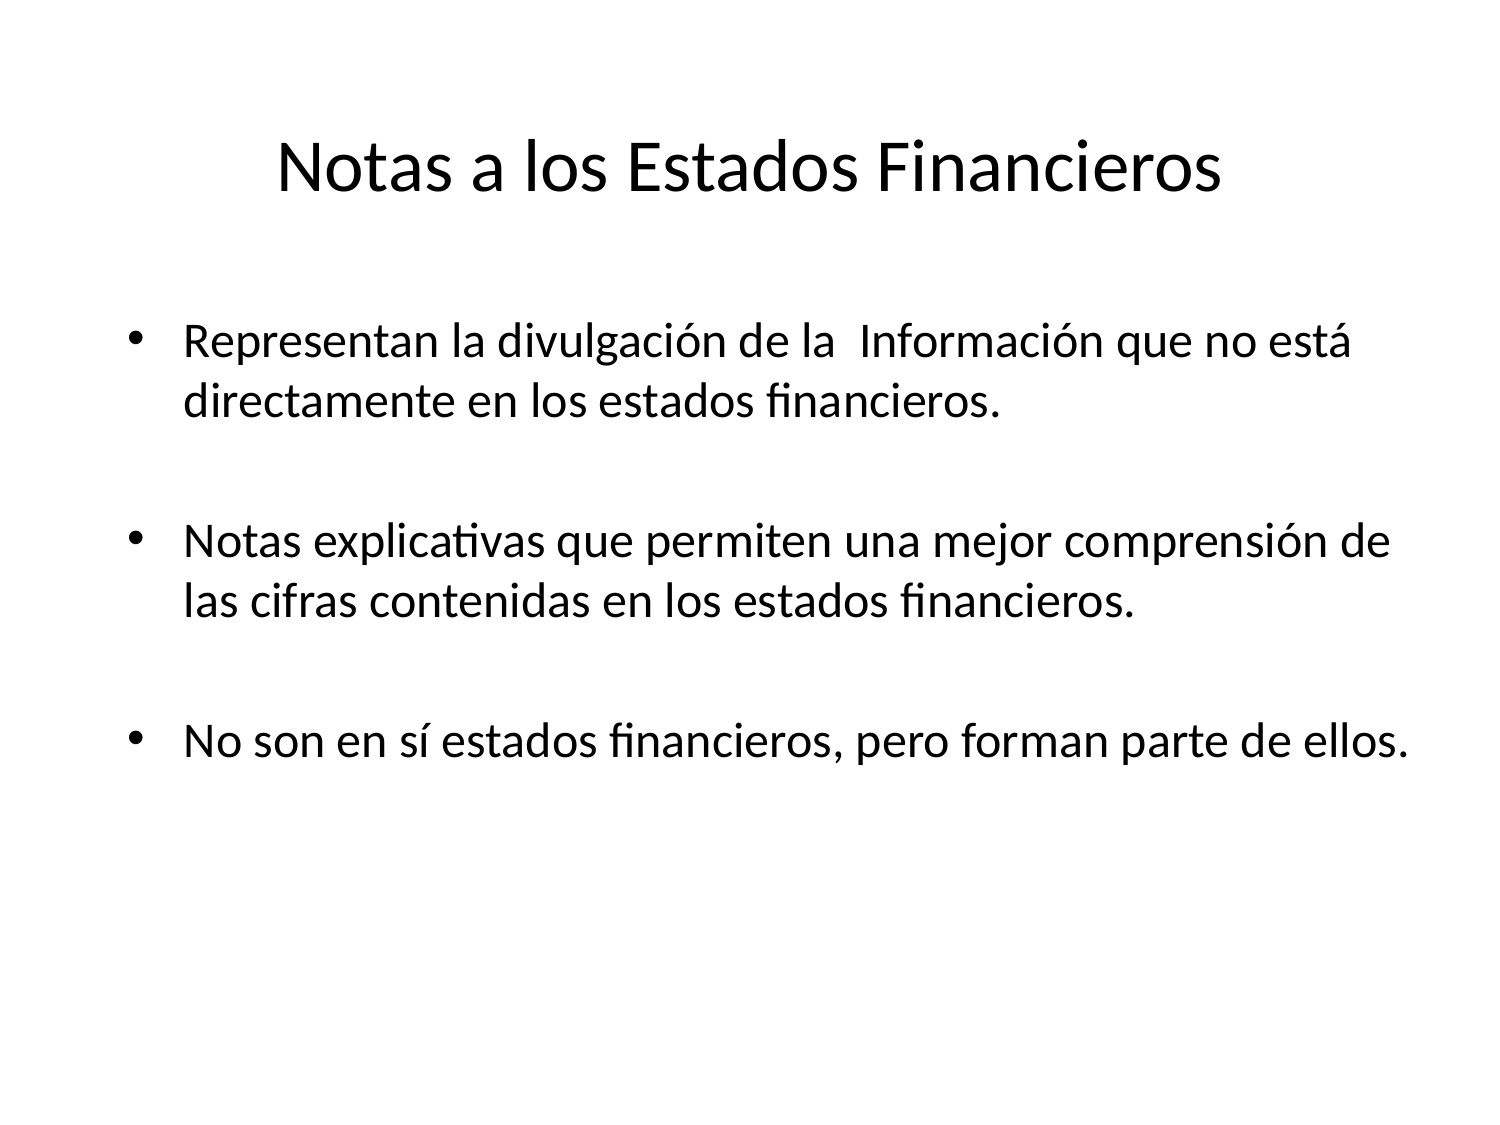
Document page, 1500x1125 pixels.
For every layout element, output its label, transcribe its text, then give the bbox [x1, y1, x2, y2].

list Representan la divulgación de la Información que no está directamente en los estados financieros. Notas explicativas que permiten una mejor comprensión de las cifras contenidas en los estados financieros. No son en sí estados financieros, pero forman parte de ellos. [112, 299, 1436, 963]
title Notas a los Estados Financieros [75, 67, 1425, 256]
